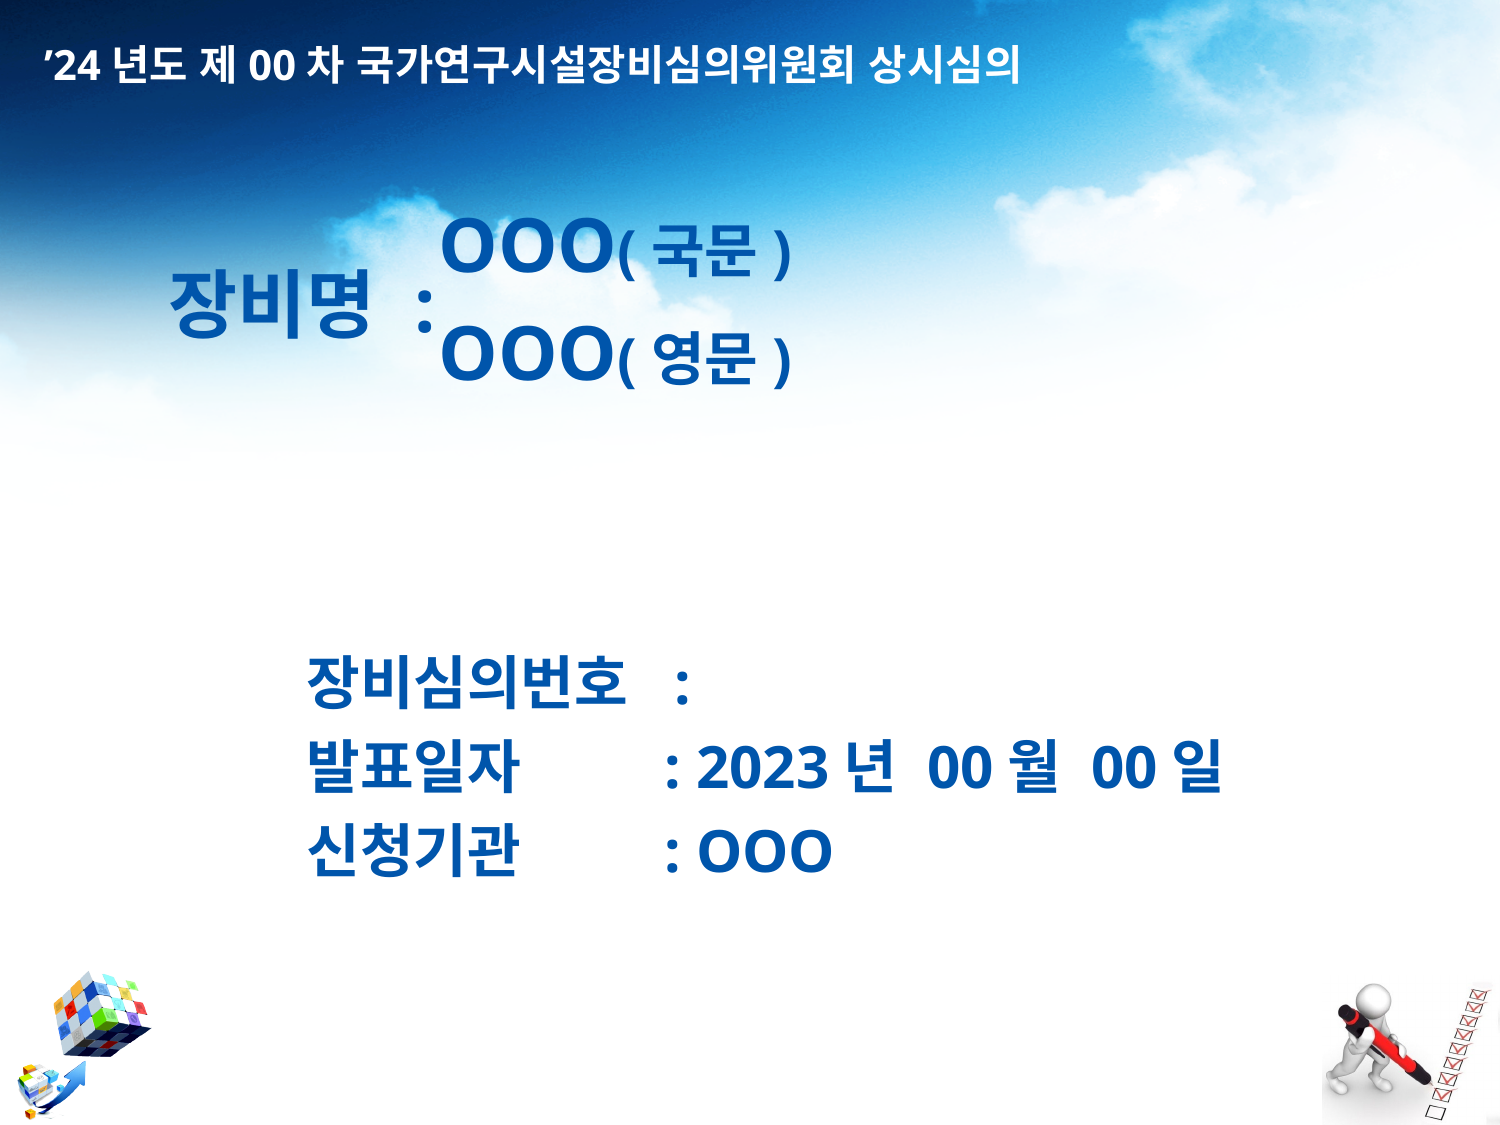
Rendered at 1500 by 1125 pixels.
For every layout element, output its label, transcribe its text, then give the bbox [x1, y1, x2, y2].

picture [0, 963, 168, 1125]
text_box 장비심의번호 : 발표일자 : 2023년 00월 00일 신청기관 : OOO [291, 624, 1258, 892]
picture [1322, 975, 1500, 1125]
text_box OOO(국문) OOO(영문) [423, 172, 1459, 403]
text_box 장비명 : [153, 231, 462, 355]
text_box ’24년도 제00차 국가연구시설장비심의위원회 상시심의 [29, 30, 1294, 96]
picture [0, 0, 1500, 528]
